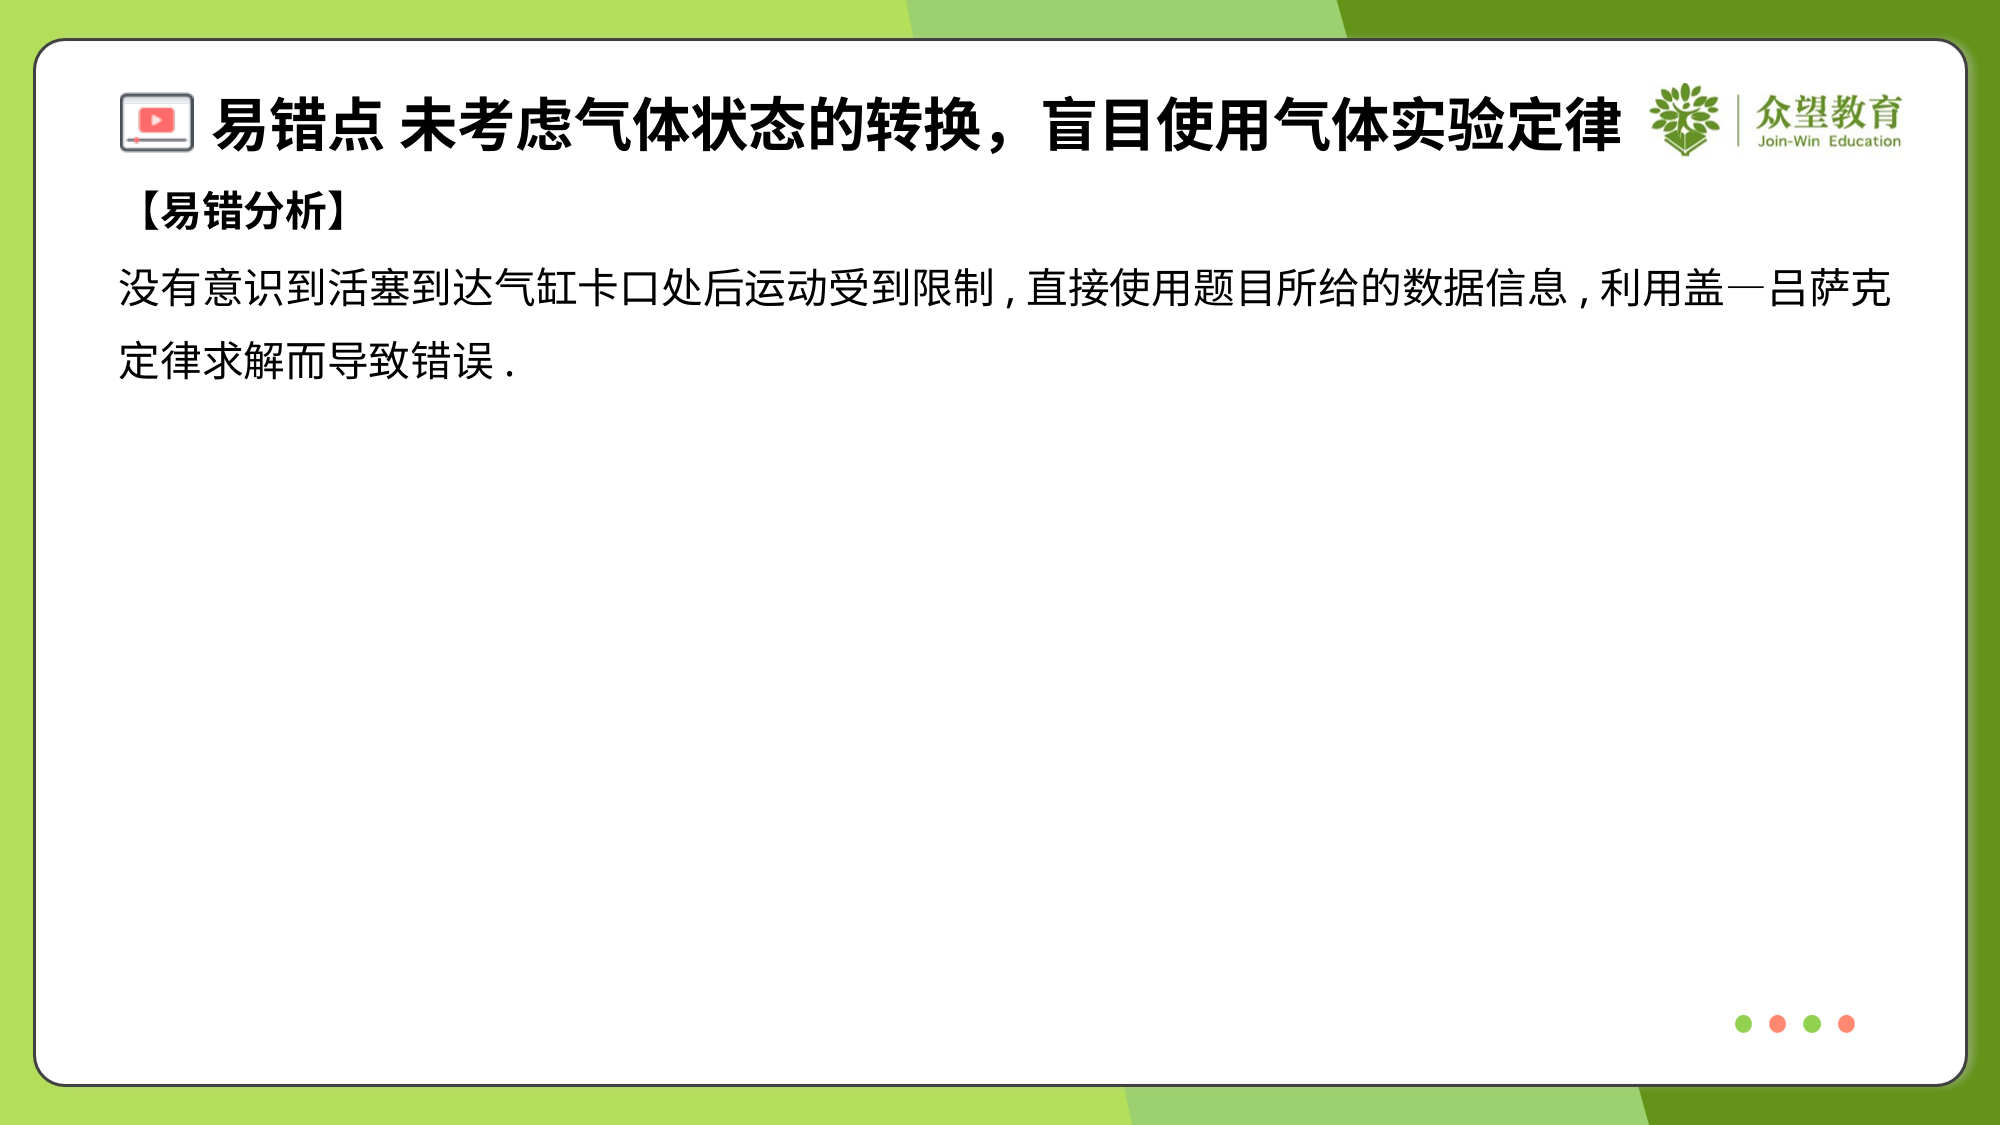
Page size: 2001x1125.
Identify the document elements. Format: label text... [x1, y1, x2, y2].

picture [0, 0, 2000, 1125]
text_box 【易错分析】 没有意识到活塞到达气缸卡口处后运动受到限制,直接使用题目所给的数据信息,利用盖—吕萨克 定律求解而导致错误. [118, 159, 1883, 377]
